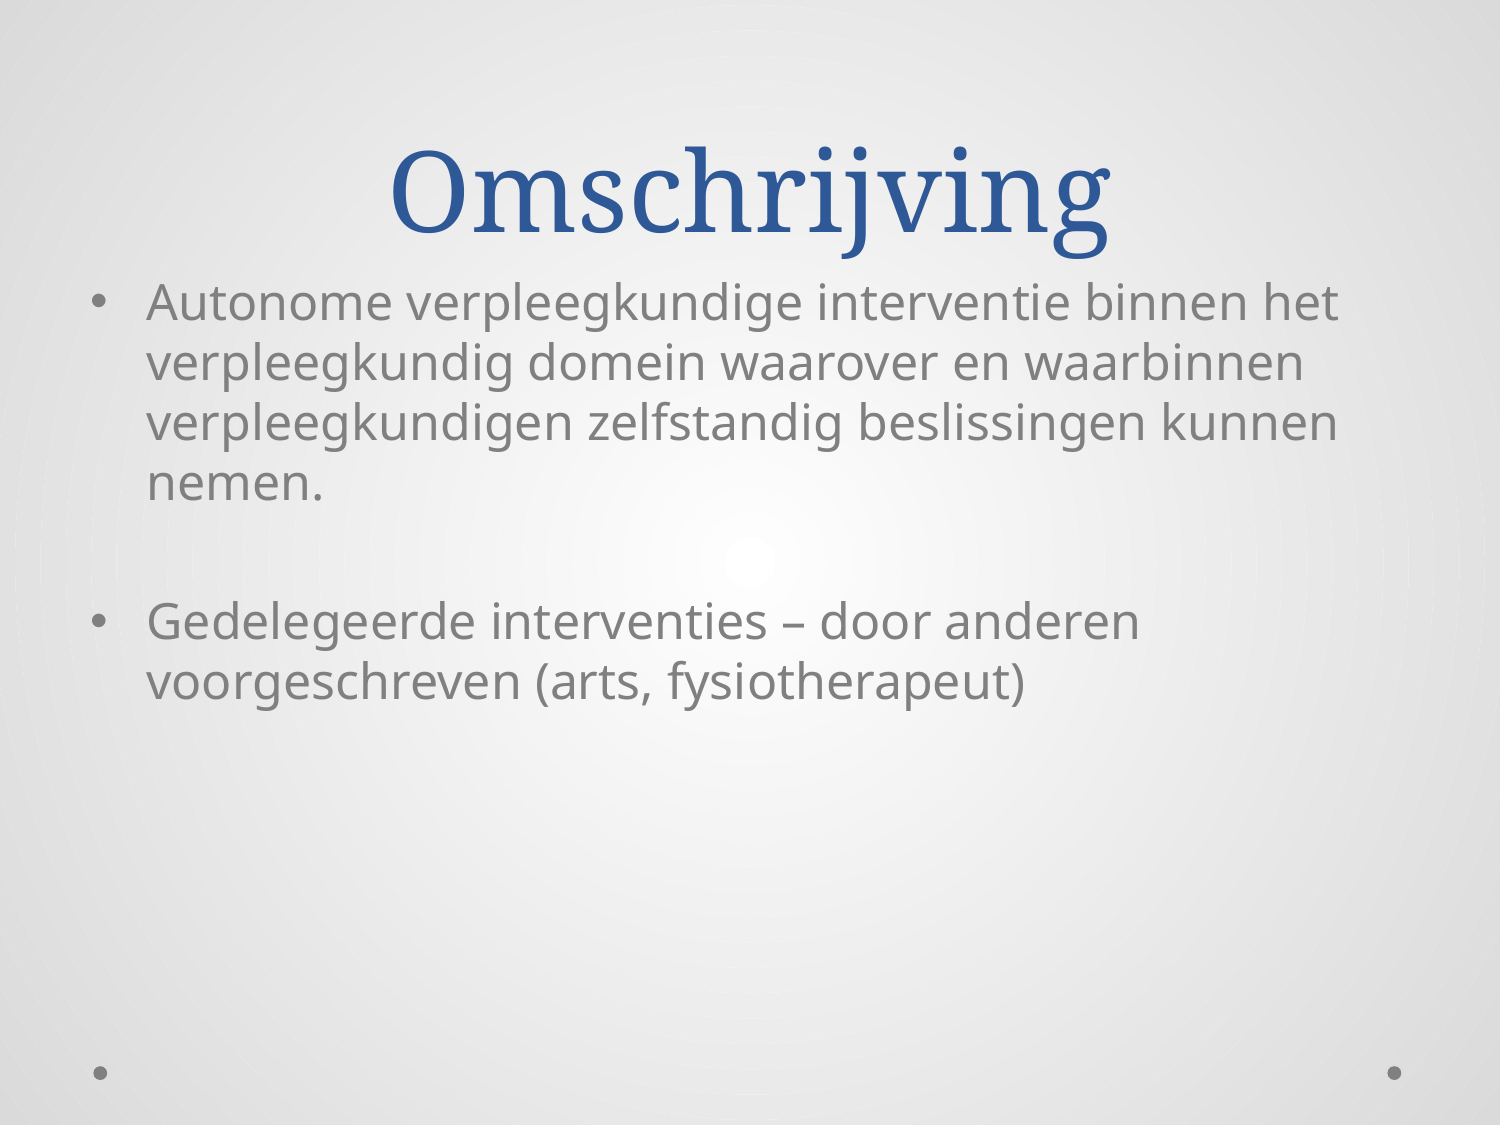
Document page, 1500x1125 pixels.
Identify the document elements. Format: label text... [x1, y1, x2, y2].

title Omschrijving [75, 0, 1425, 262]
list Autonome verpleegkundige interventie binnen het verpleegkundig domein waarover en waarbinnen verpleegkundigen zelfstandig beslissingen kunnen nemen. Gedelegeerde interventies – door anderen voorgeschreven (arts, fysiotherapeut) [75, 262, 1425, 1005]
